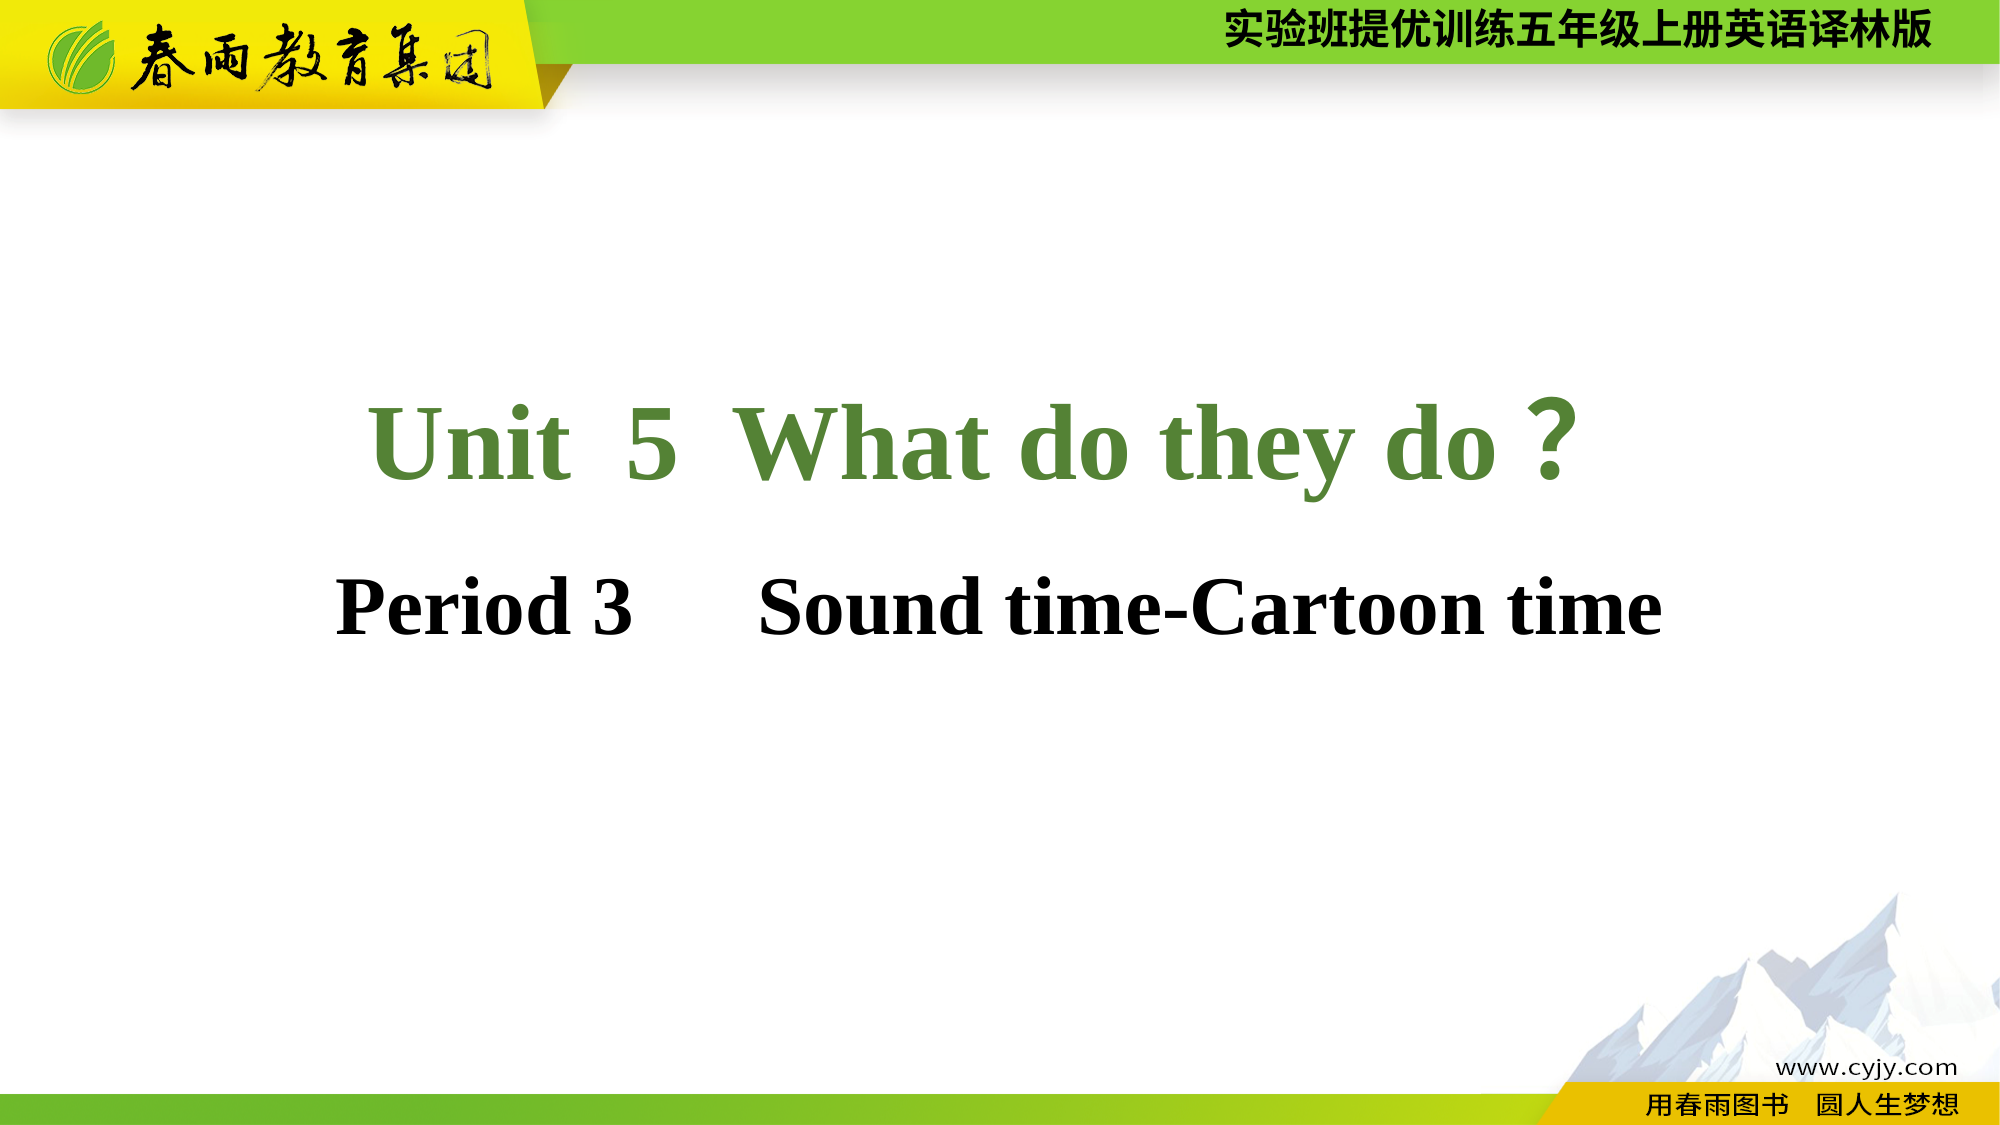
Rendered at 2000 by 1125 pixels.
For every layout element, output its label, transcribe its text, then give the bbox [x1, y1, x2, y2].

picture [0, 659, 2000, 1125]
text_box Unit 5 What do they do？ Period 3 Sound time-Cartoon time [0, 298, 2000, 659]
picture [0, 0, 2000, 298]
